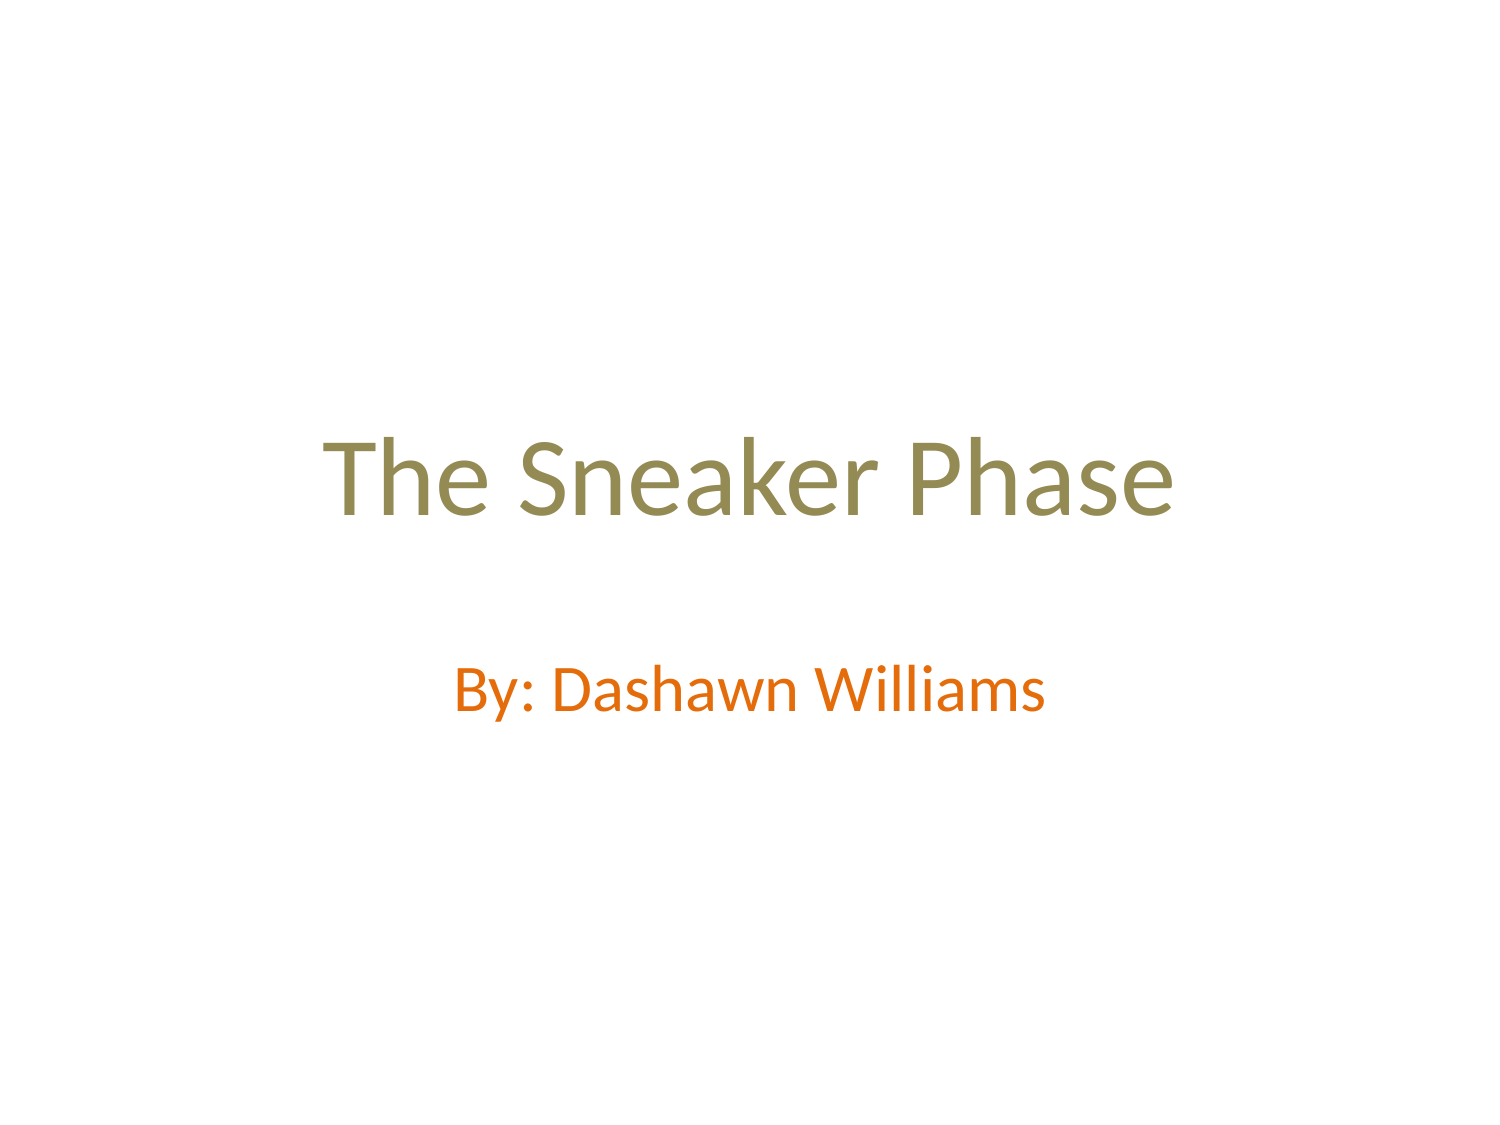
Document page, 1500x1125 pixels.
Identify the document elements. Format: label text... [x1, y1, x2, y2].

subtitle By: Dashawn Williams [225, 637, 1275, 925]
title The Sneaker Phase [112, 349, 1388, 591]
